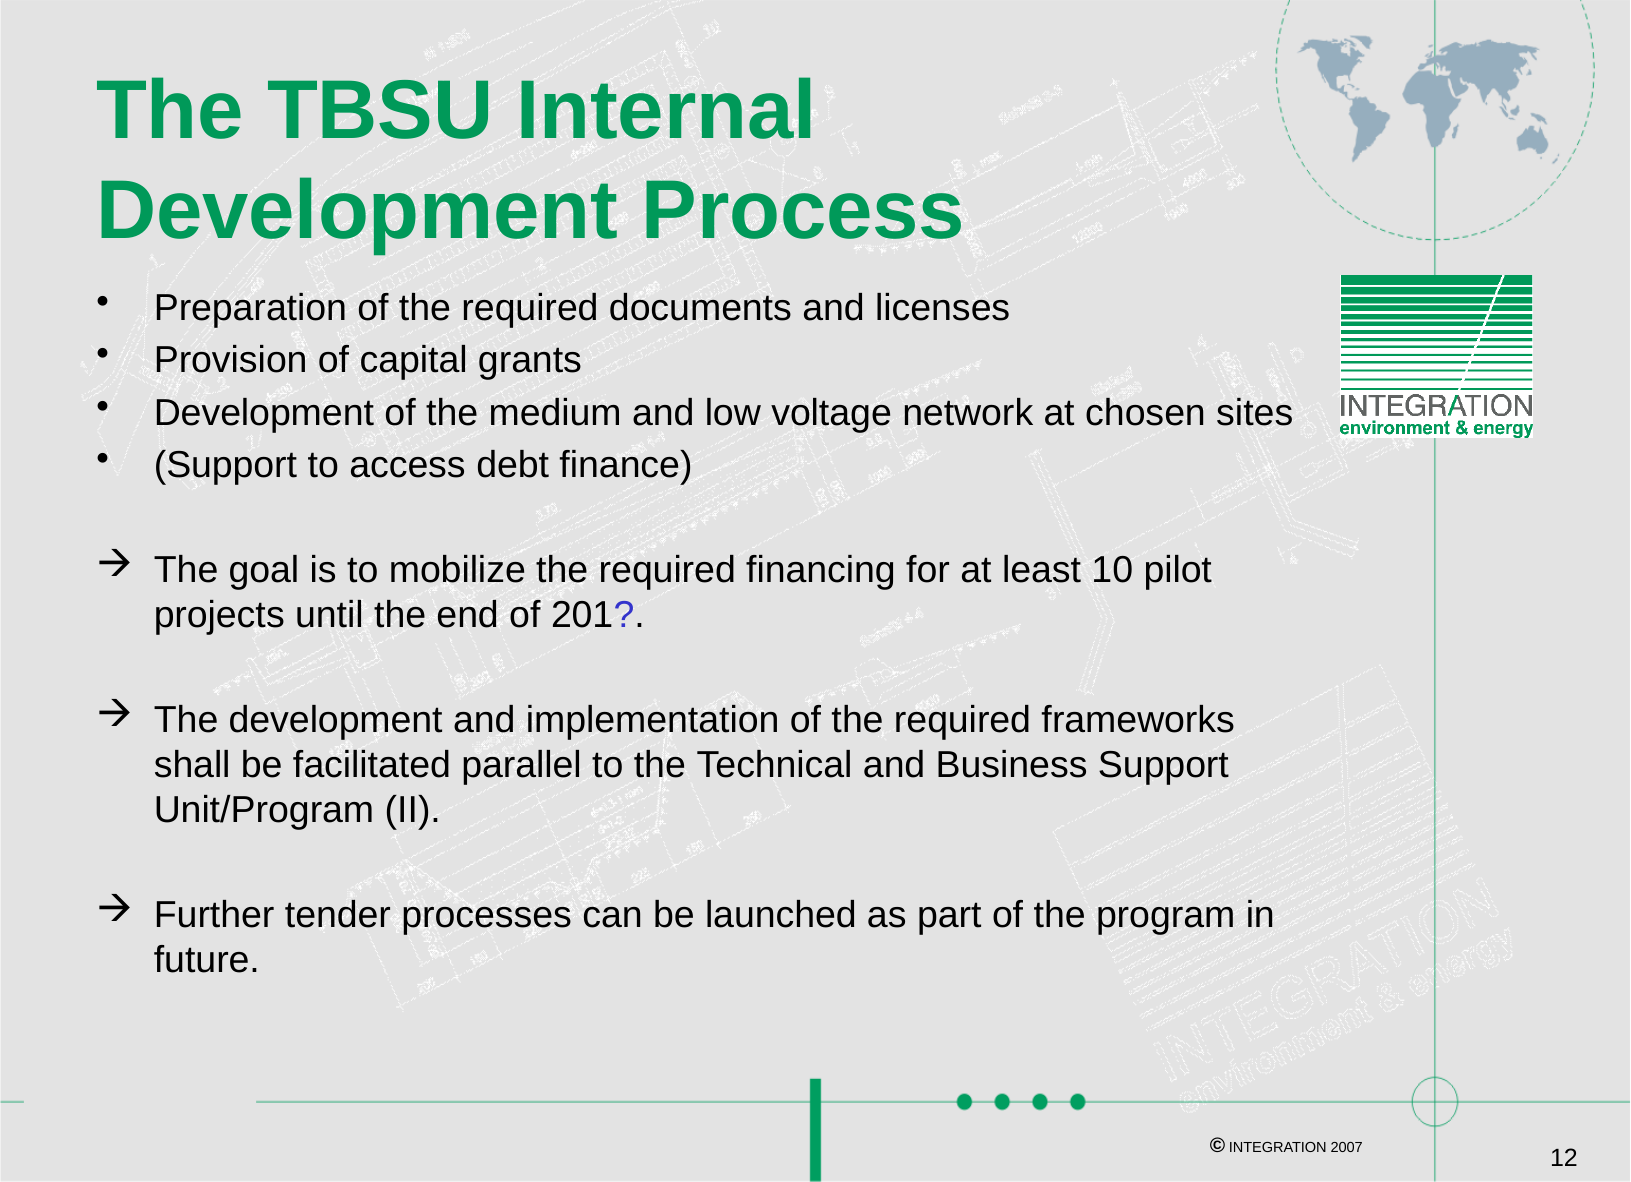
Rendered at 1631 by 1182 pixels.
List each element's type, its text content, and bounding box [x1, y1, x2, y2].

picture [0, 0, 1631, 1182]
slide_number © INTEGRATION 2007 [1194, 1073, 1437, 1154]
list Preparation of the required documents and licenses Provision of capital grants Development of the medium and low voltage network at chosen sites (Support to access debt finance) The goal is to mobilize the required financing for at least 10 pilot projects until the end of 201?. The development and implementation of the required frameworks shall be facilitated parallel to the Technical and Business Support Unit/Program (II). Further tender processes can be launched as part of the program in future. [81, 275, 1335, 1056]
title The TBSU Internal Development Process [81, 47, 1549, 245]
slide_number 12 [1437, 1073, 1594, 1154]
